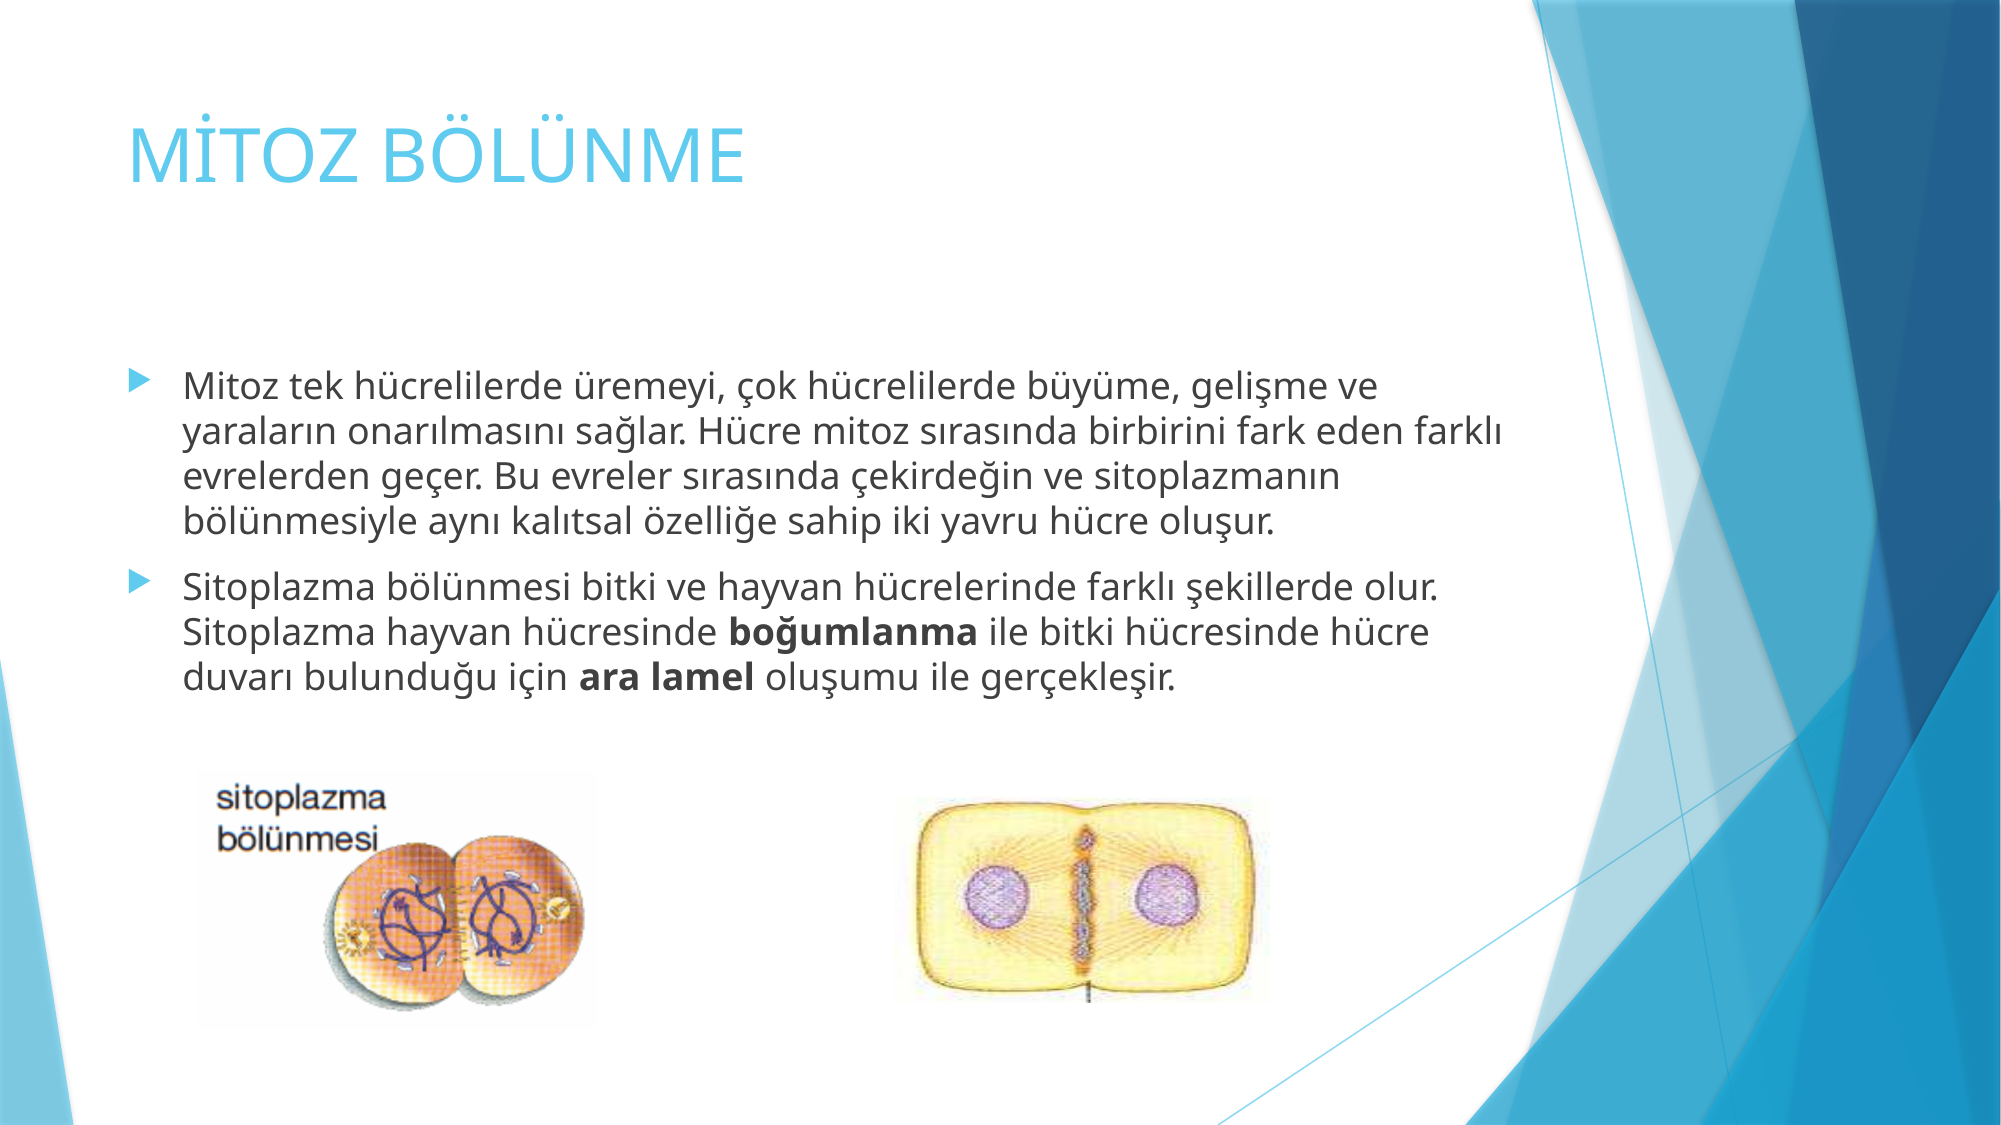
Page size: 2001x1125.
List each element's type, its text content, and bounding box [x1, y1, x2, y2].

title MİTOZ BÖLÜNME [111, 99, 1522, 317]
list Mitoz tek hücrelilerde üremeyi, çok hücrelilerde büyüme, gelişme ve yaraların onarılmasını sağlar. Hücre mitoz sırasında birbirini fark eden farklı evrelerden geçer. Bu evreler sırasında çekirdeğin ve sitoplazmanın bölünmesiyle aynı kalıtsal özelliğe sahip iki yavru hücre oluşur. Sitoplazma bölünmesi bitki ve hayvan hücrelerinde farklı şekillerde olur. Sitoplazma hayvan hücresinde boğumlanma ile bitki hücresinde hücre duvarı bulunduğu için ara lamel oluşumu ile gerçekleşir. [111, 354, 1522, 992]
picture [893, 795, 1271, 1004]
picture [197, 699, 596, 1100]
